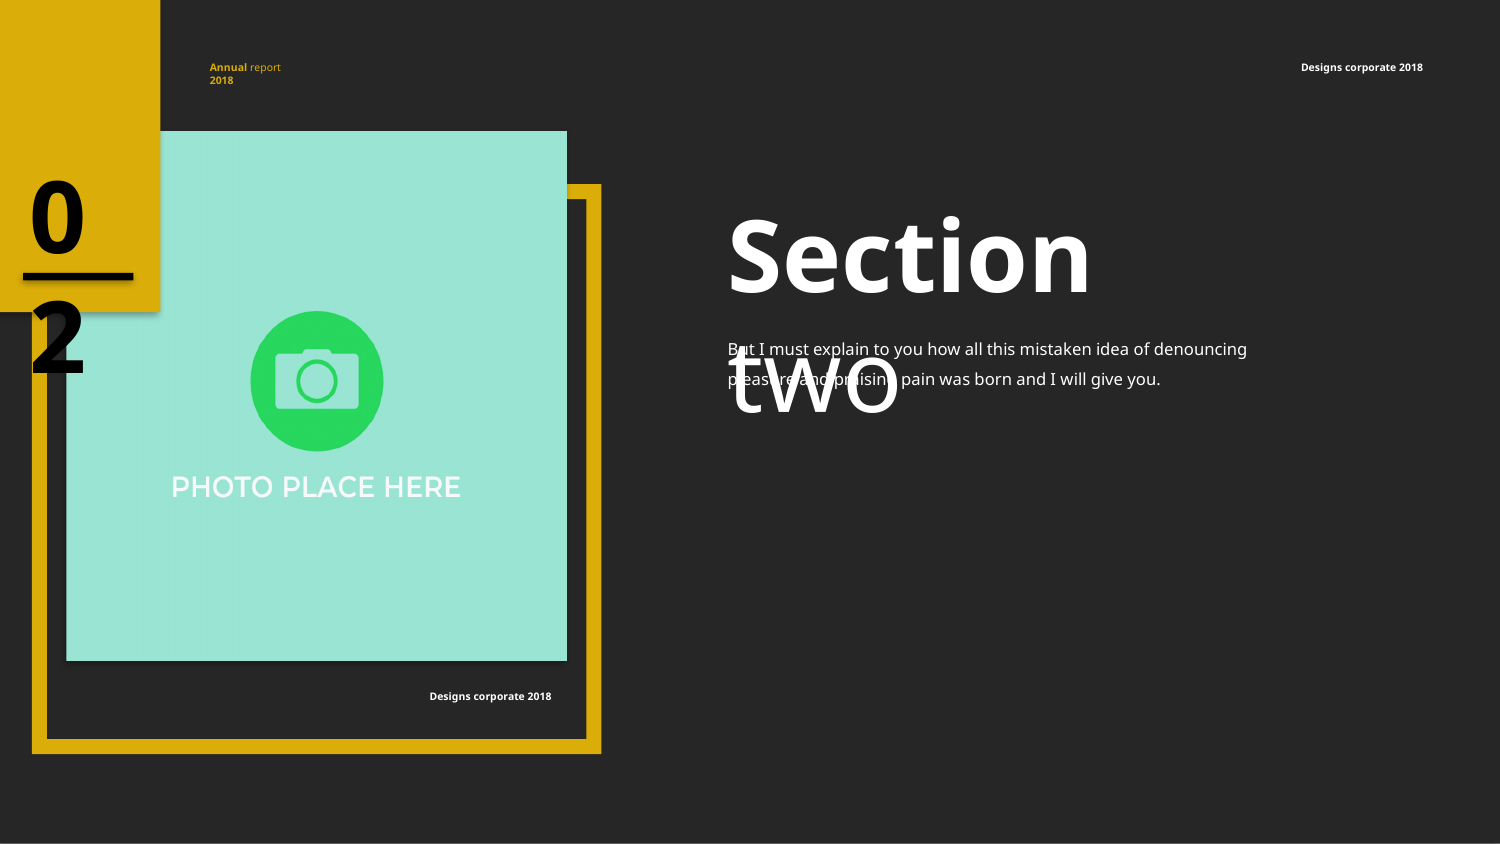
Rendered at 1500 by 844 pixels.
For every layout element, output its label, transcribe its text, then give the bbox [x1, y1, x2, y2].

text_box [0, 0, 1500, 844]
text_box 02 [14, 146, 134, 401]
text_box Designs corporate 2018 [361, 682, 567, 710]
text_box Annual report 2018 [195, 53, 418, 94]
text_box Section two [712, 185, 1195, 440]
text_box [0, 0, 161, 313]
text_box [47, 200, 586, 739]
text_box Designs corporate 2018 [1232, 54, 1439, 82]
text_box [66, 131, 568, 662]
text_box But I must explain to you how all this mistaken idea of denouncing pleasure and praising pain was born and I will give you. [1195, 321, 1313, 397]
text_box [22, 272, 134, 281]
text_box [31, 184, 602, 755]
